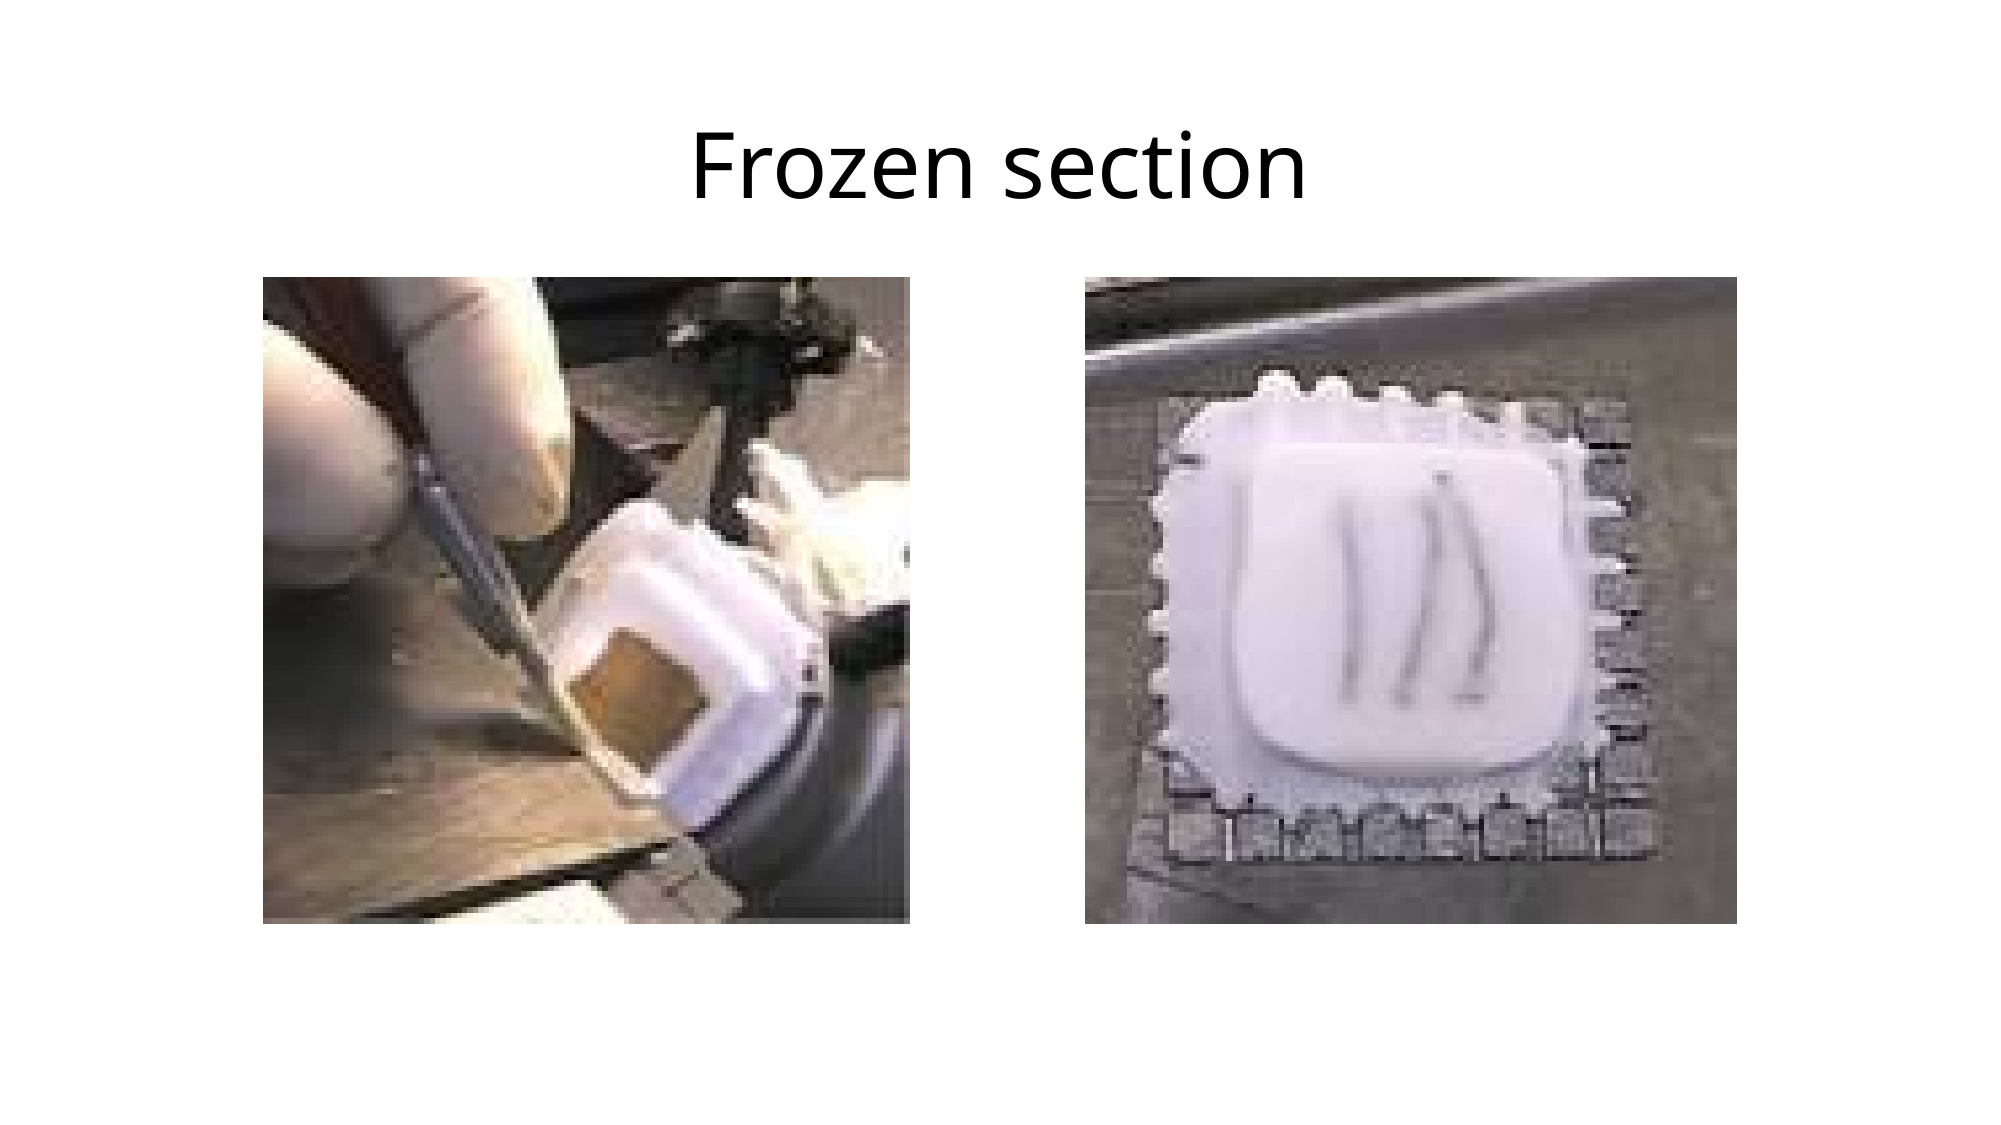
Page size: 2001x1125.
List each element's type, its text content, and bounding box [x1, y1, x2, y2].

picture [1085, 277, 1737, 924]
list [263, 277, 910, 924]
title Frozen section [137, 59, 1863, 278]
